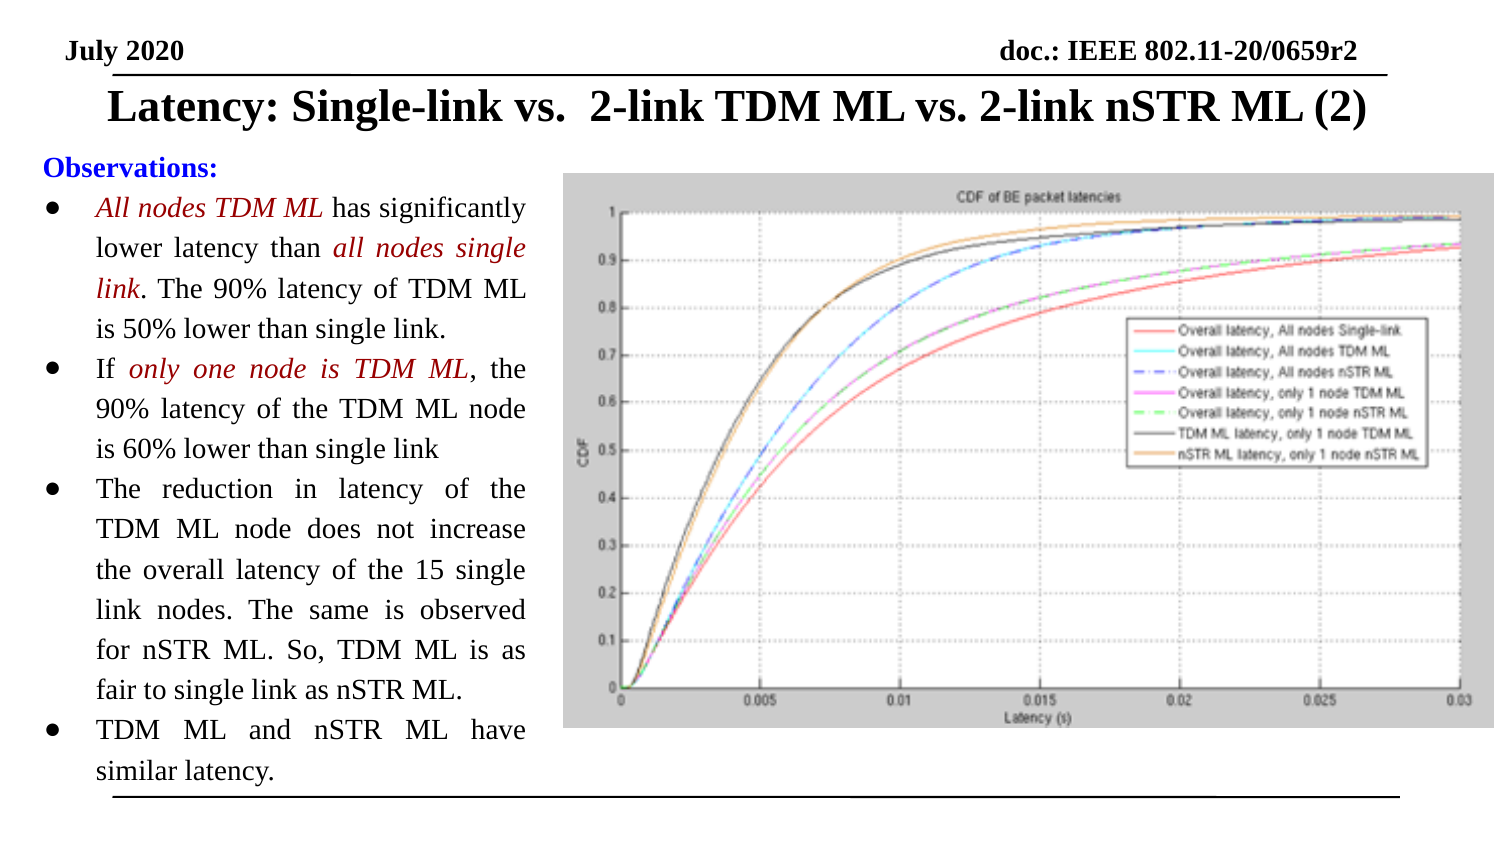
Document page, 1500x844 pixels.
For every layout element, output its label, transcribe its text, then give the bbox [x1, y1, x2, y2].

text_box Latency: Single-link vs. 2-link TDM ML vs. 2-link nSTR ML (2) [92, 52, 1406, 124]
picture [563, 173, 1494, 729]
list Observations: All nodes TDM ML has significantly lower latency than all nodes single link. The 90% latency of TDM ML is 50% lower than single link. If only one node is TDM ML, the 90% latency of the TDM ML node is 60% lower than single link The reduction in latency of the TDM ML node does not increase the overall latency of the 15 single link nodes. The same is observed for nSTR ML. So, TDM ML is as fair to single link as nSTR ML. TDM ML and nSTR ML have similar latency. [9, 137, 538, 821]
